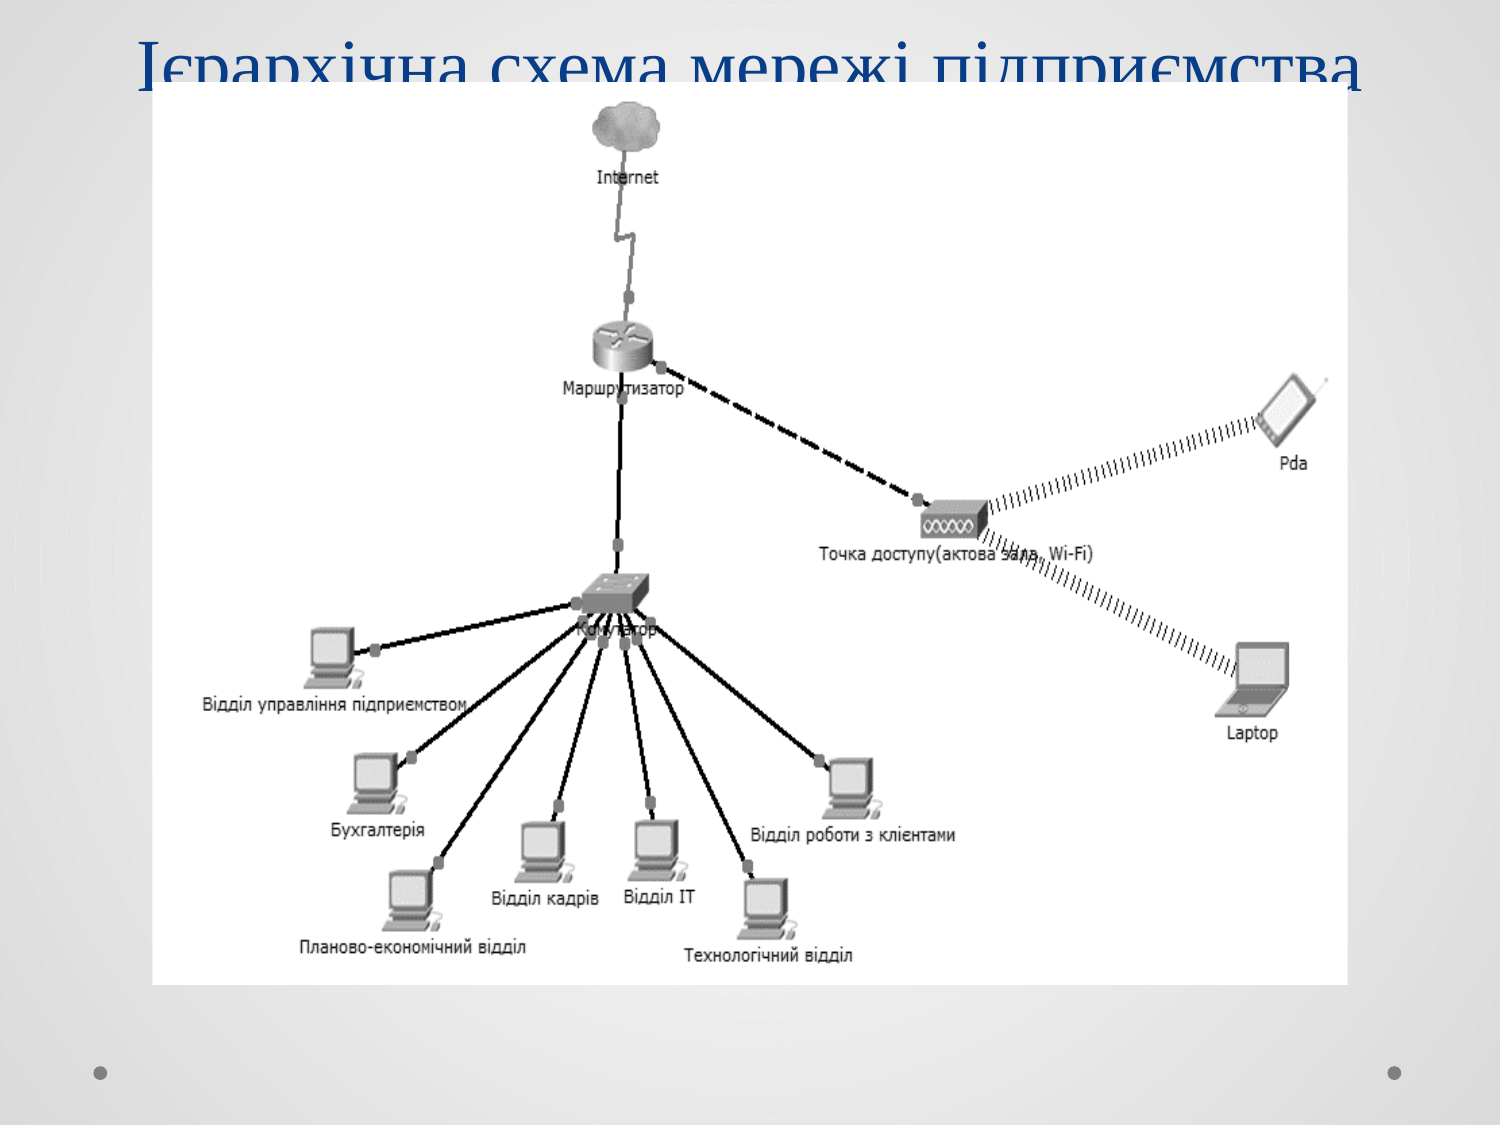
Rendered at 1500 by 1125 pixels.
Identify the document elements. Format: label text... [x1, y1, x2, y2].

title Ієрархічна схема мережі підприємства [75, 1, 1425, 114]
picture [152, 81, 1348, 985]
